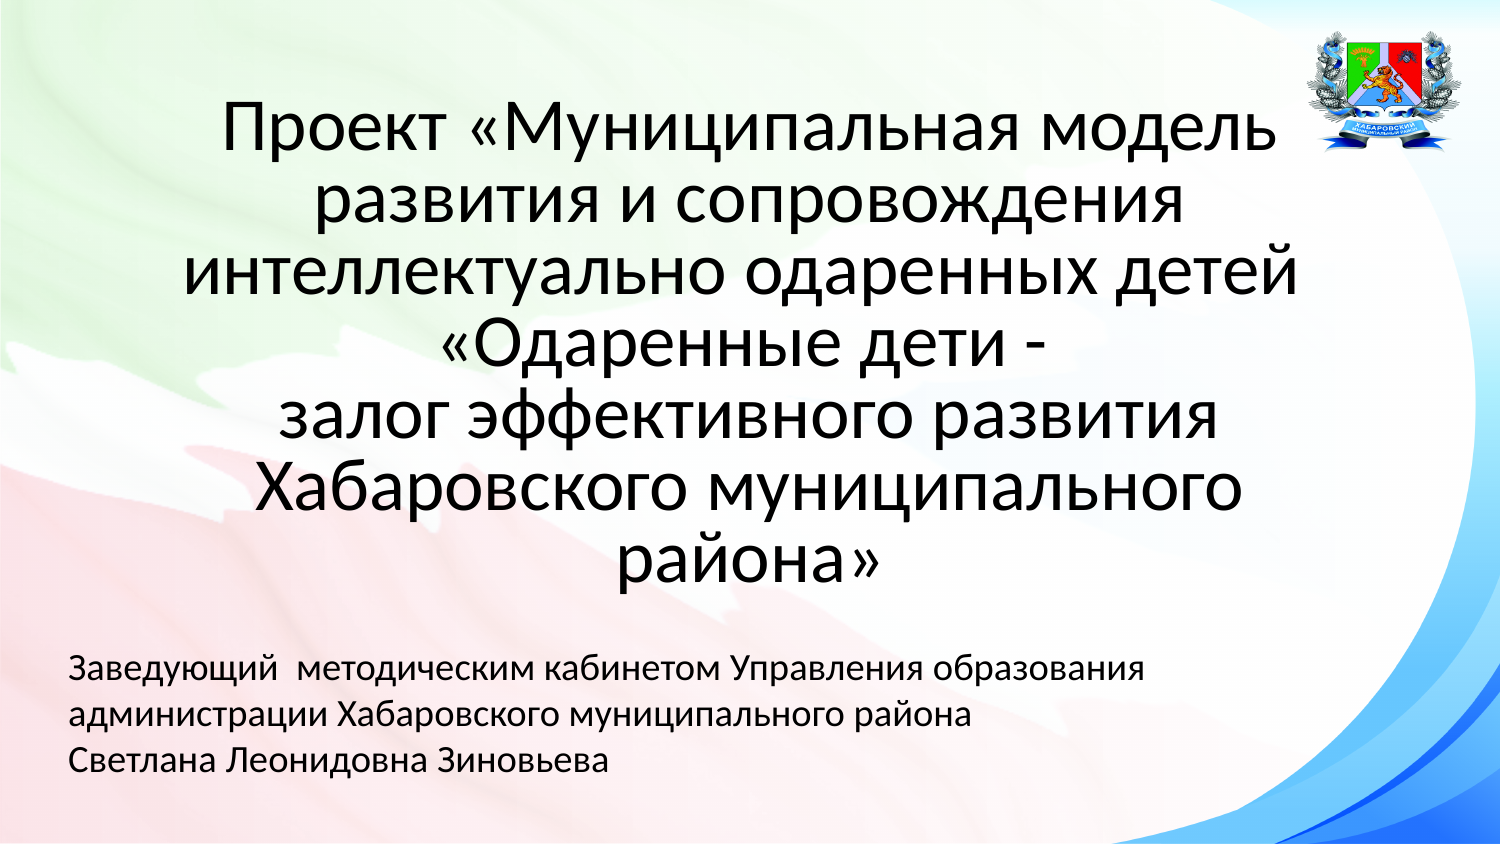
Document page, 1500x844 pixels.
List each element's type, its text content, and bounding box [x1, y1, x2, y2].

subtitle Заведующий методическим кабинетом Управления образования администрации Хабаровского муниципального района Светлана Леонидовна Зиновьева [52, 634, 1276, 789]
picture [0, 0, 1500, 844]
title Проект «Муниципальная модель развития и сопровождения интеллектуально одаренных детей «Одаренные дети - залог эффективного развития Хабаровского муниципального района» [112, 55, 1388, 635]
